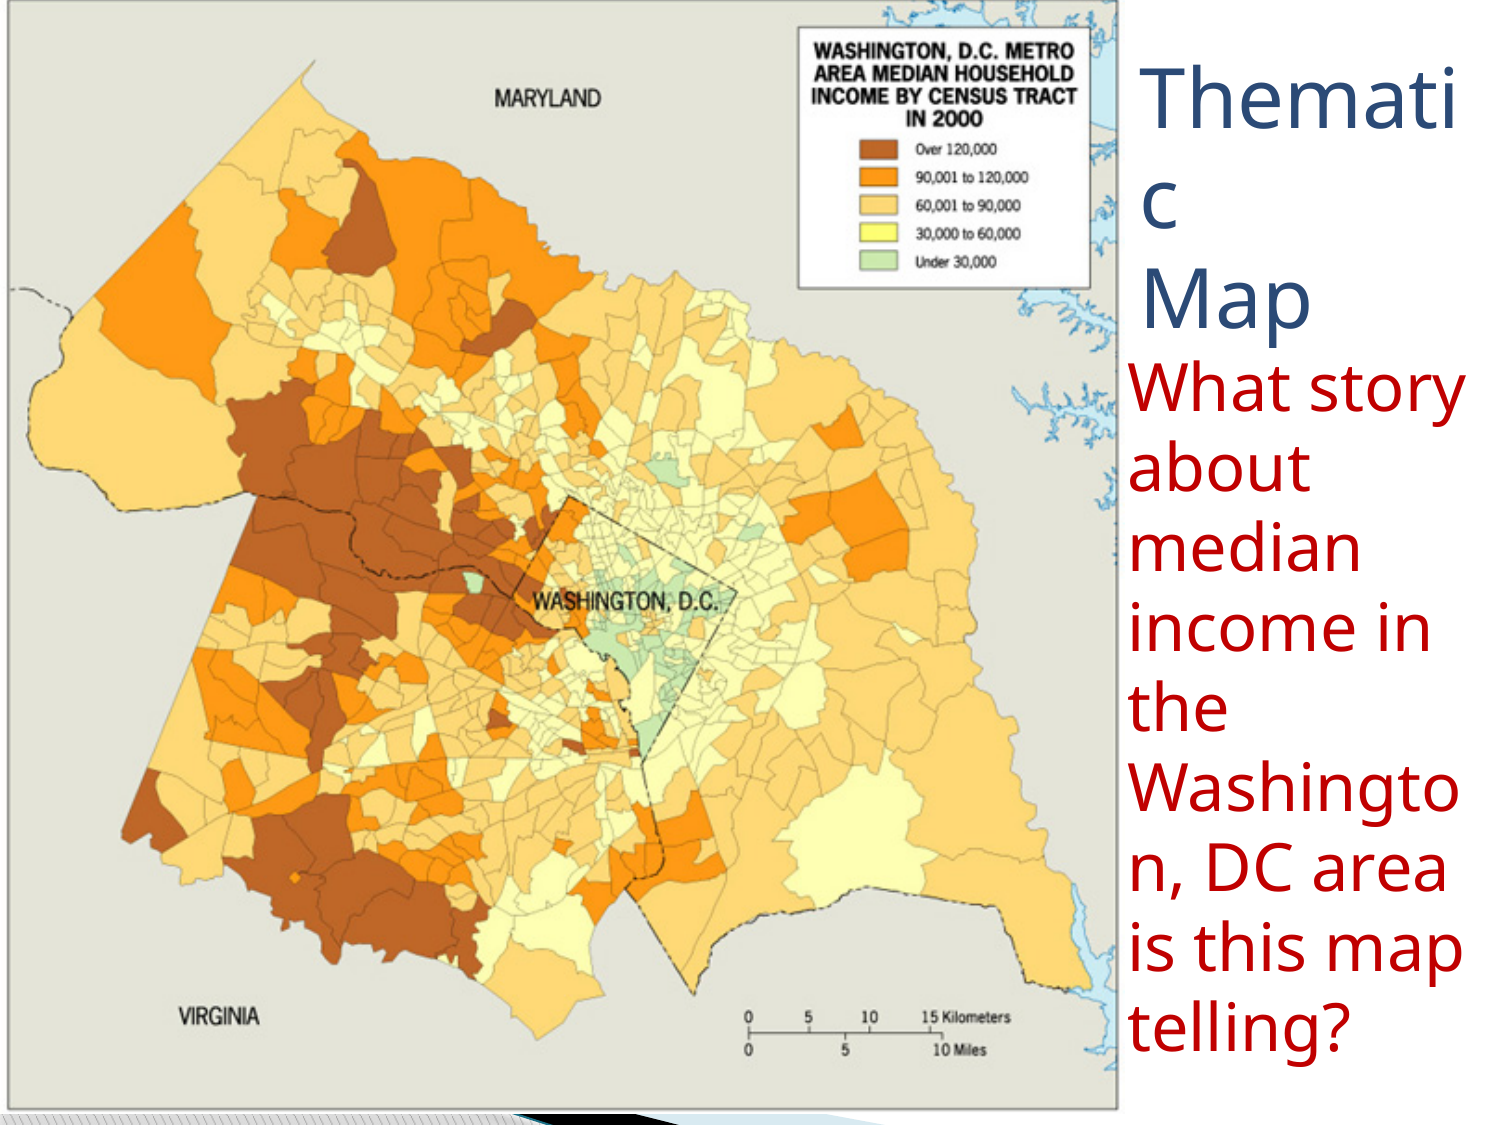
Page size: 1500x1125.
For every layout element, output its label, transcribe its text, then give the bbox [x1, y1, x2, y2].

picture [0, 0, 1126, 1114]
text_box What story about median income in the Washington, DC area is this map telling? [1130, 337, 1500, 1073]
text_box Thematic Map [1130, 37, 1500, 337]
